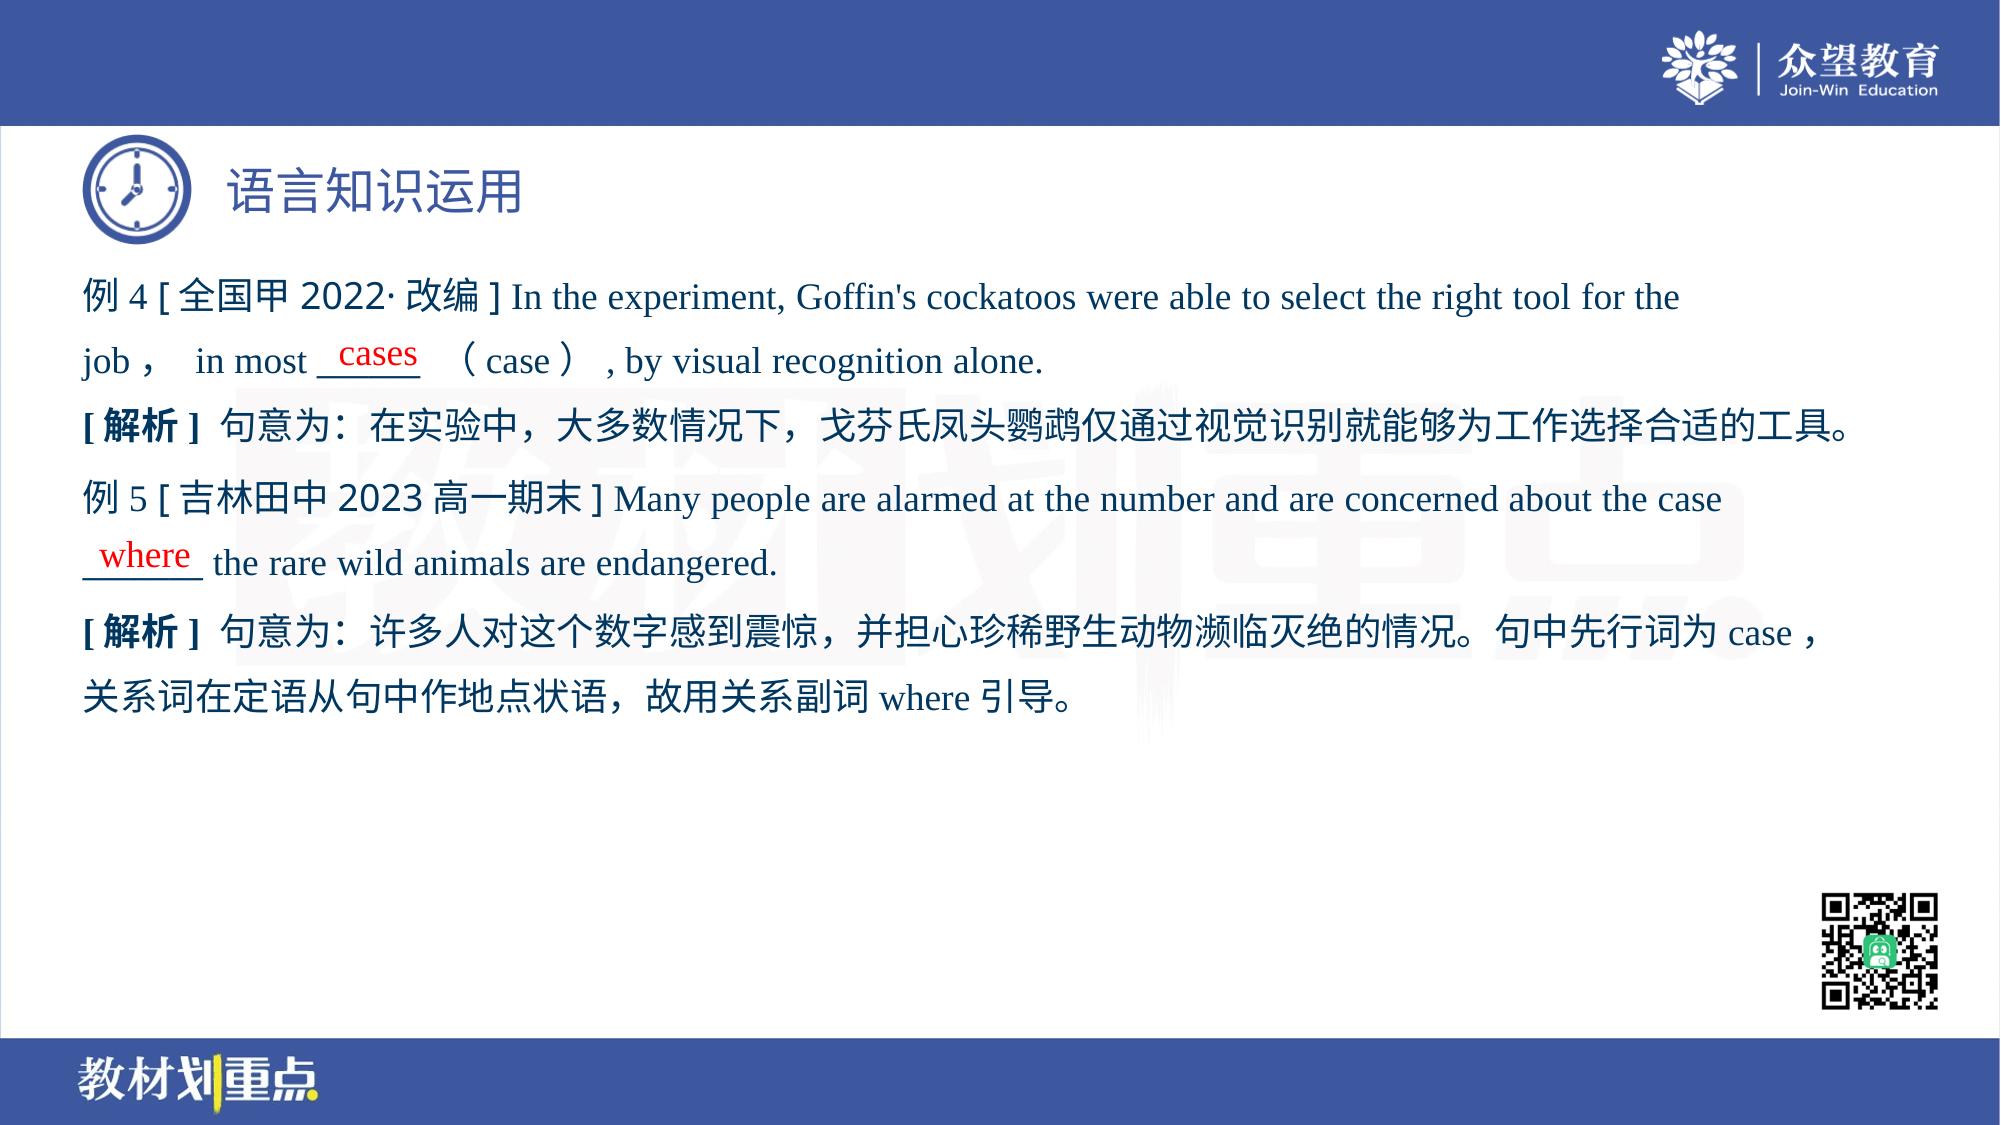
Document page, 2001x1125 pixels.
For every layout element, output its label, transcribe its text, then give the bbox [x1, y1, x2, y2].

text_box 例5 [吉林田中2023高一期末] Many people are alarmed at the number and are concerned about the case _______ the rare wild animals are endangered. [82, 449, 1817, 577]
text_box 例4 [全国甲2022·改编] In the experiment, Goffin's cockatoos were able to select the right tool for the job， in most ______ （case）, by visual recognition alone. [82, 247, 1817, 375]
picture [0, 0, 2000, 1125]
text_box where [85, 510, 205, 569]
text_box [解析] 句意为：许多人对这个数字感到震惊，并担心珍稀野生动物濒临灭绝的情况。句中先行词为case， 关系词在定语从句中作地点状语，故用关系副词where引导。 [82, 584, 1817, 712]
text_box cases [325, 308, 432, 367]
text_box [解析] 句意为：在实验中，大多数情况下，戈芬氏凤头鹦鹉仅通过视觉识别就能够为工作选择合适的工具。 [82, 382, 1870, 441]
